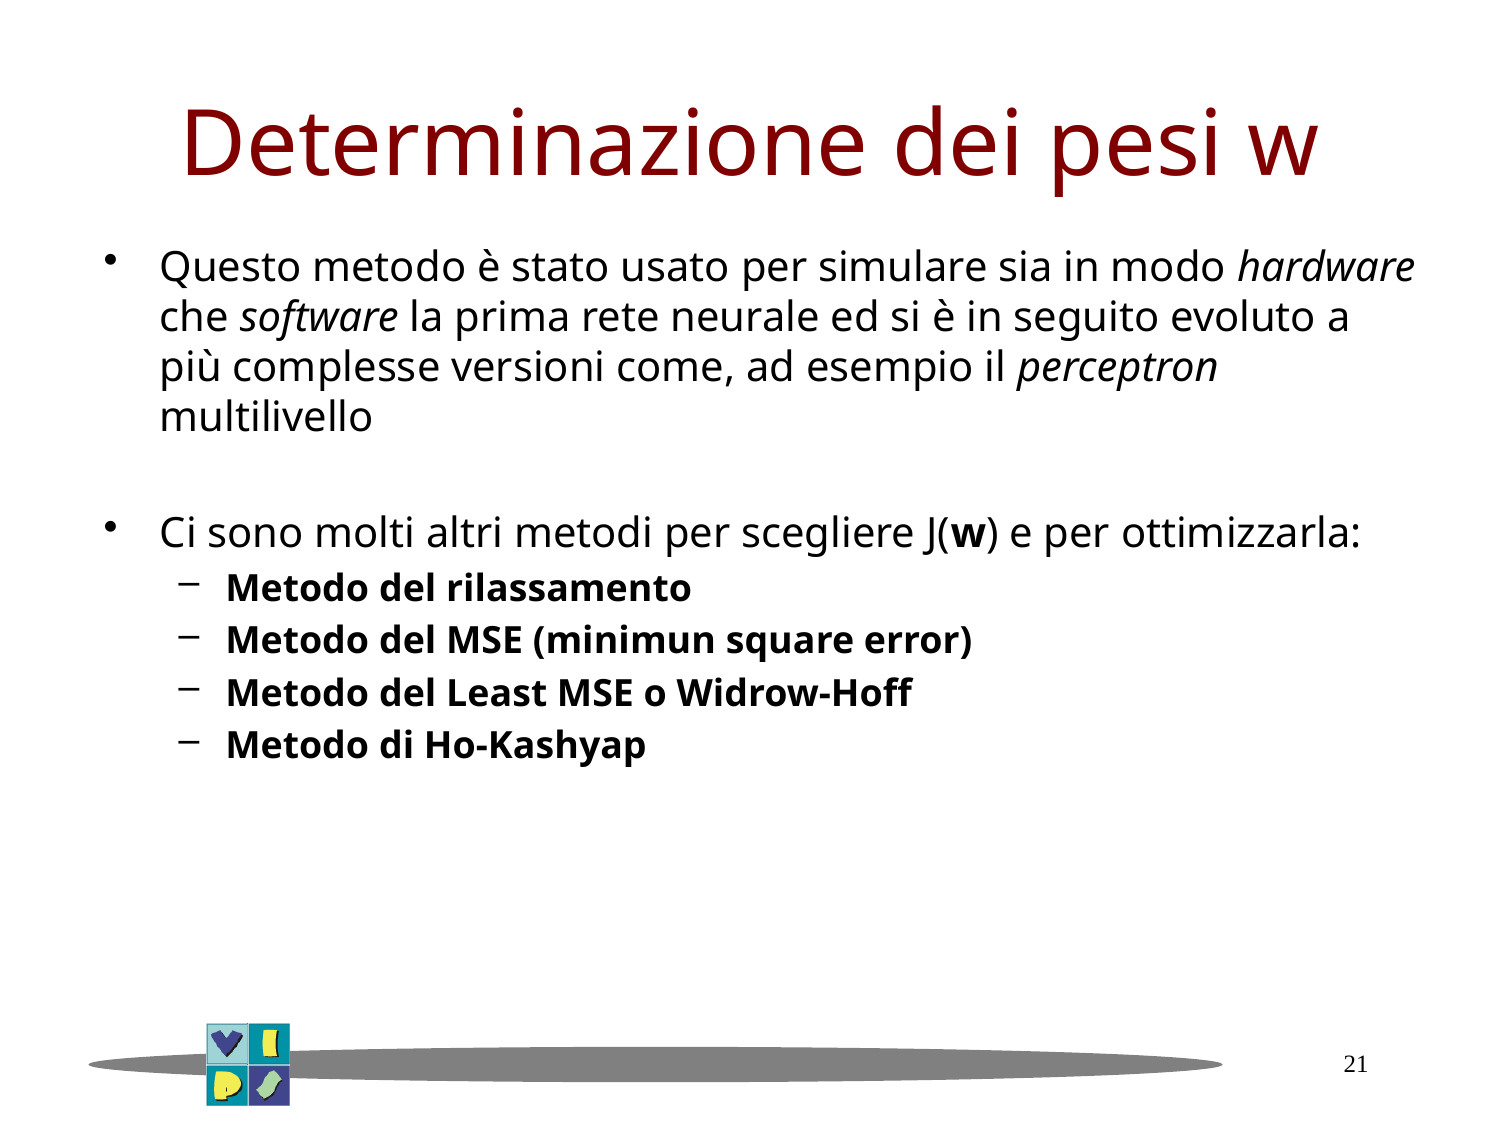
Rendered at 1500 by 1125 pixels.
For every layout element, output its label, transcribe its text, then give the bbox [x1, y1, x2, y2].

list Questo metodo è stato usato per simulare sia in modo hardware che software la prima rete neurale ed si è in seguito evoluto a più complesse versioni come, ad esempio il perceptron multilivello Ci sono molti altri metodi per scegliere J(w) e per ottimizzarla: Metodo del rilassamento Metodo del MSE (minimun square error) Metodo del Least MSE o Widrow-Hoff Metodo di Ho-Kashyap [88, 231, 1439, 975]
slide_number 21 [1033, 1039, 1384, 1118]
picture [206, 1023, 290, 1106]
title Determinazione dei pesi w [75, 45, 1425, 233]
